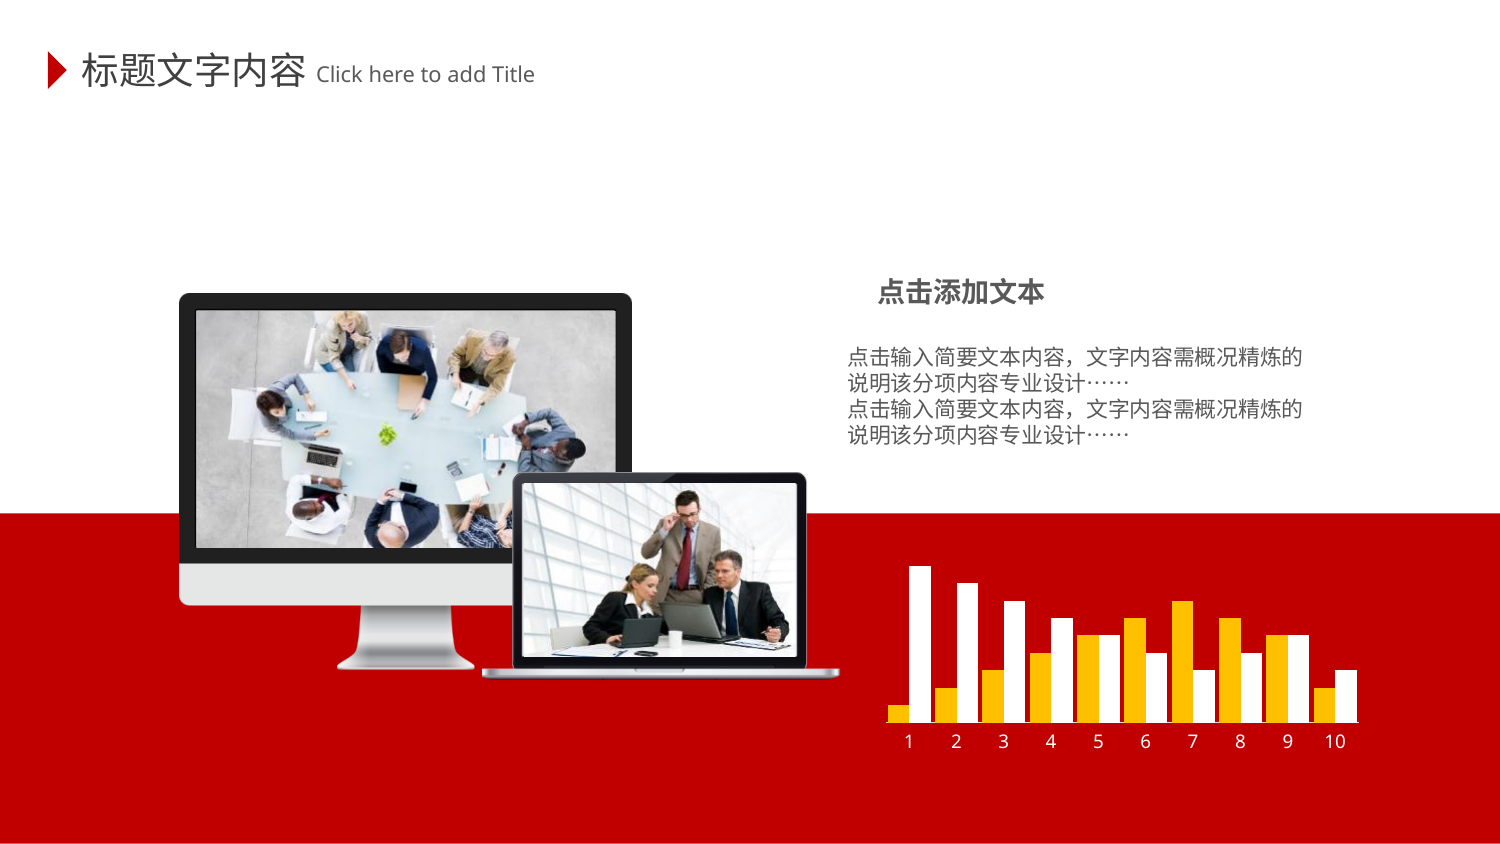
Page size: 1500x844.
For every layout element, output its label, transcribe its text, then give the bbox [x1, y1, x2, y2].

text_box 点击添加文本 [862, 266, 1061, 316]
picture [179, 293, 843, 680]
text_box 点击输入简要文本内容，文字内容需概况精炼的说明该分项内容专业设计…… 点击输入简要文本内容，文字内容需概况精炼的说明该分项内容专业设计…… [832, 336, 1341, 456]
text_box [0, 512, 1500, 844]
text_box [48, 39, 558, 101]
chart [875, 544, 1369, 760]
